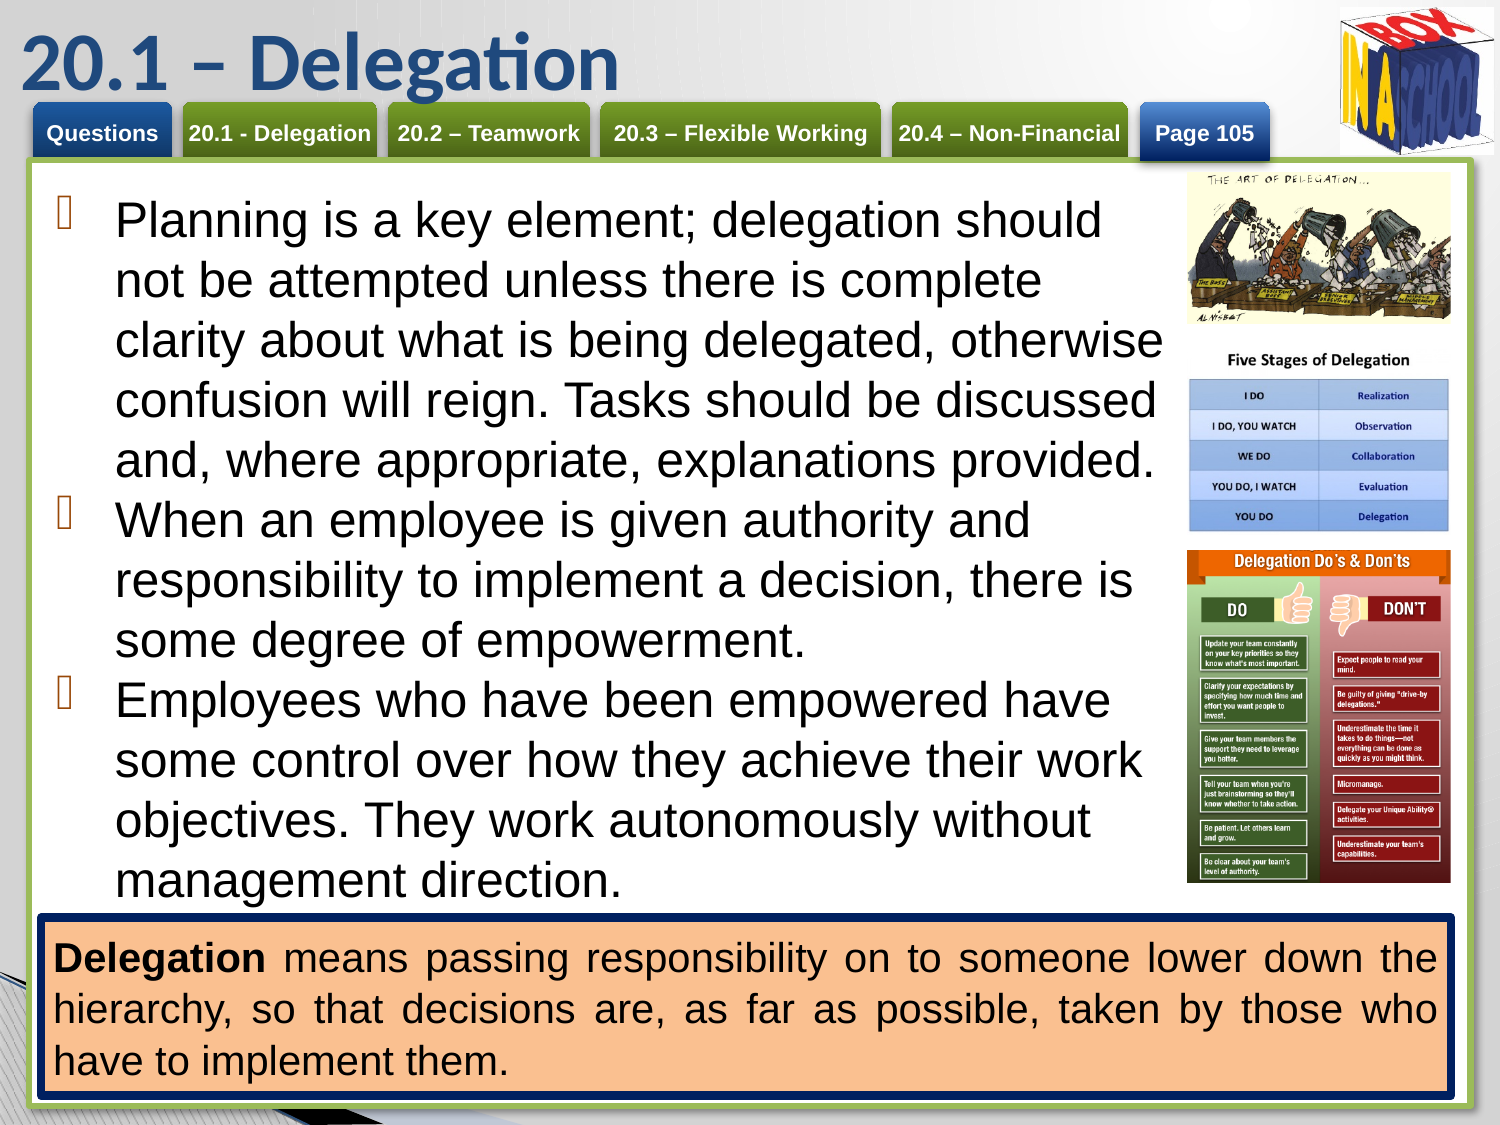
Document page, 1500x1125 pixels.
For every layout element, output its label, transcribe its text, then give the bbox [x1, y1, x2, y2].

text_box Page 105 [1139, 101, 1270, 161]
title 20.1 – Delegation [5, 11, 1270, 102]
picture [1186, 349, 1451, 535]
text_box Planning is a key element; delegation should not be attempted unless there is complete clarity about what is being delegated, otherwise confusion will reign. Tasks should be discussed and, where appropriate, explanations provided. When an employee is given authority and responsibility to implement a decision, there is some degree of empowerment. Employees who have been empowered have some control over how they achieve their work objectives. They work autonomously without management direction. [41, 179, 1187, 915]
picture [281, 1114, 303, 1125]
picture [1186, 172, 1451, 324]
picture [1186, 550, 1451, 883]
picture [1340, 7, 1495, 155]
text_box Delegation means passing responsibility on to someone lower down the hierarchy, so that decisions are, as far as possible, taken by those who have to implement them. [41, 917, 1451, 1096]
